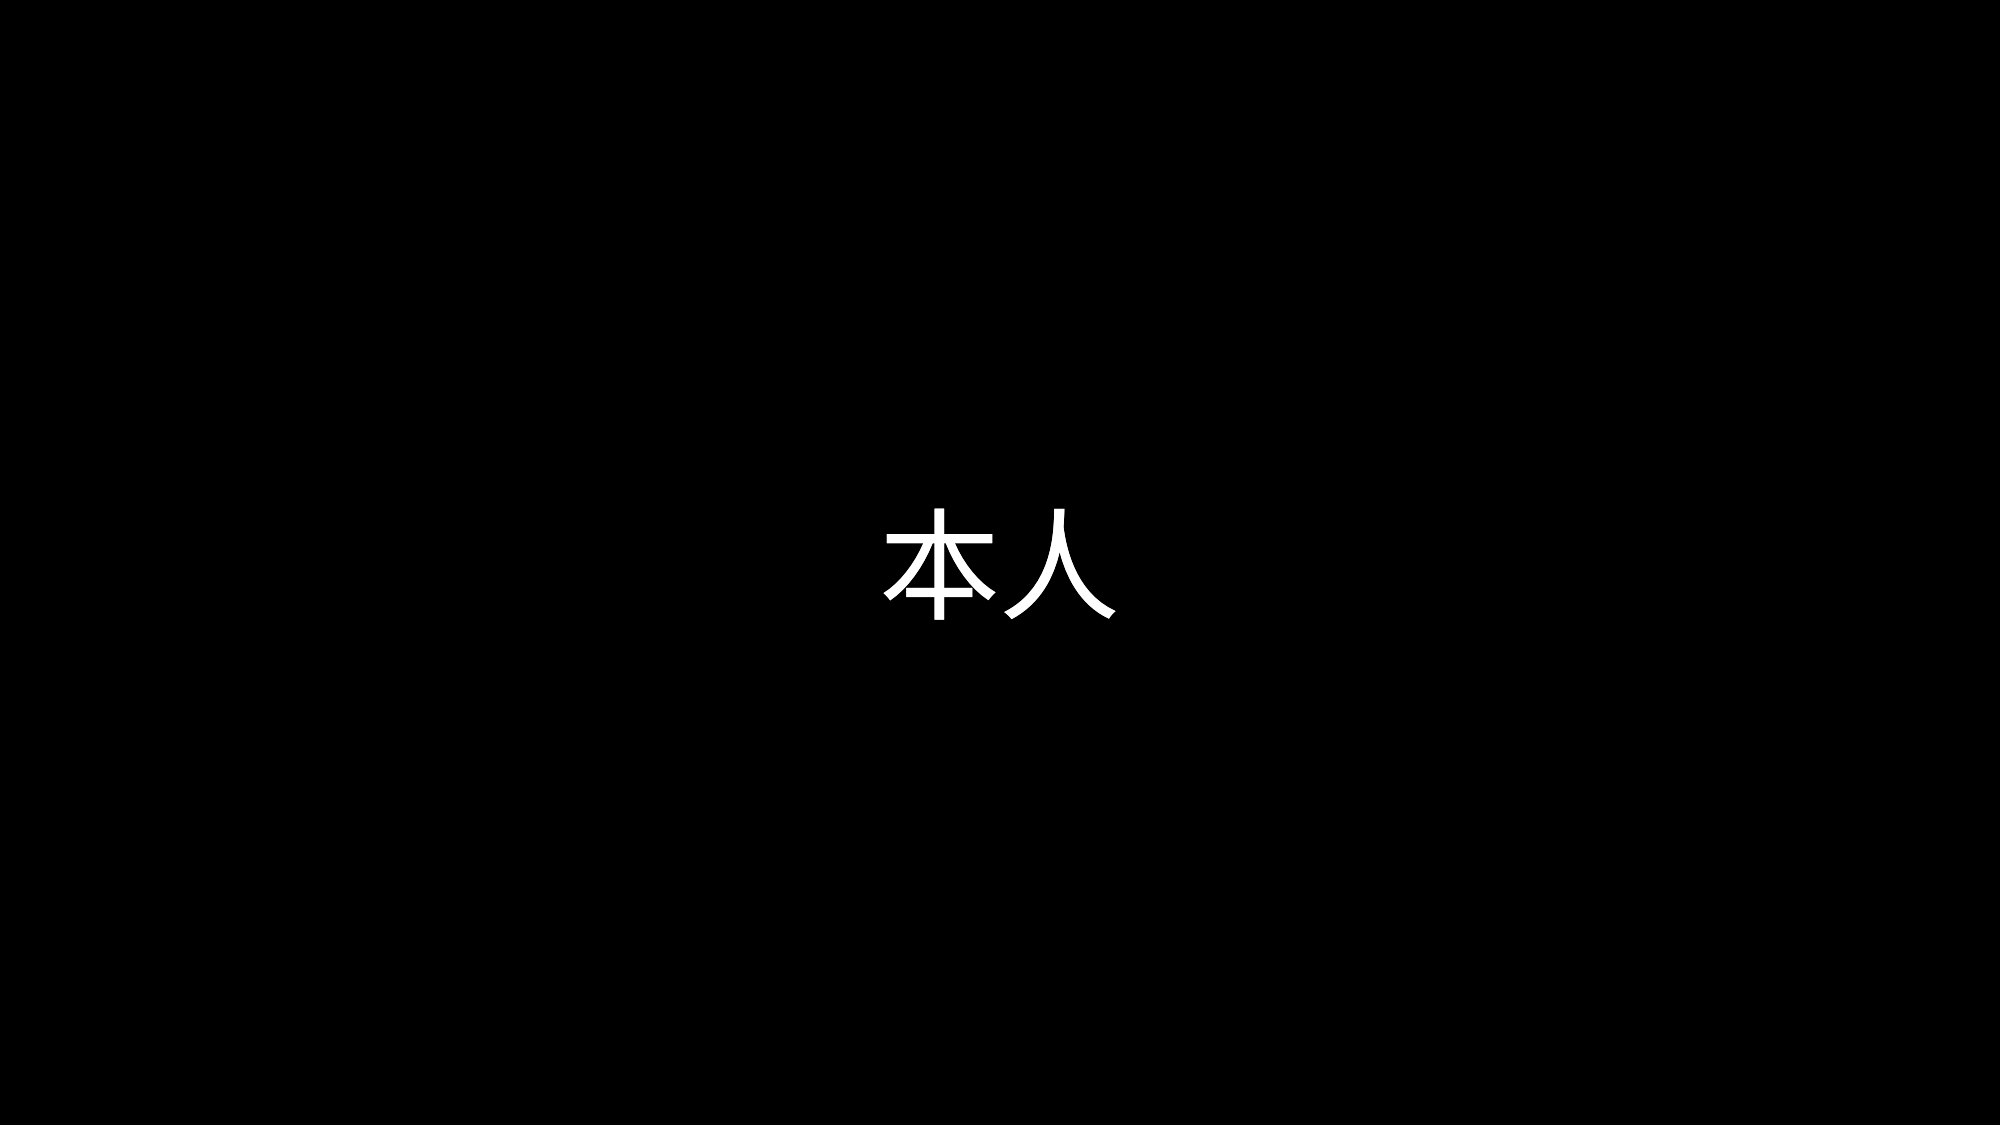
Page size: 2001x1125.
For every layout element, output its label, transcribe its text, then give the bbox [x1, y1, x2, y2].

text_box 本人 [818, 481, 1182, 644]
